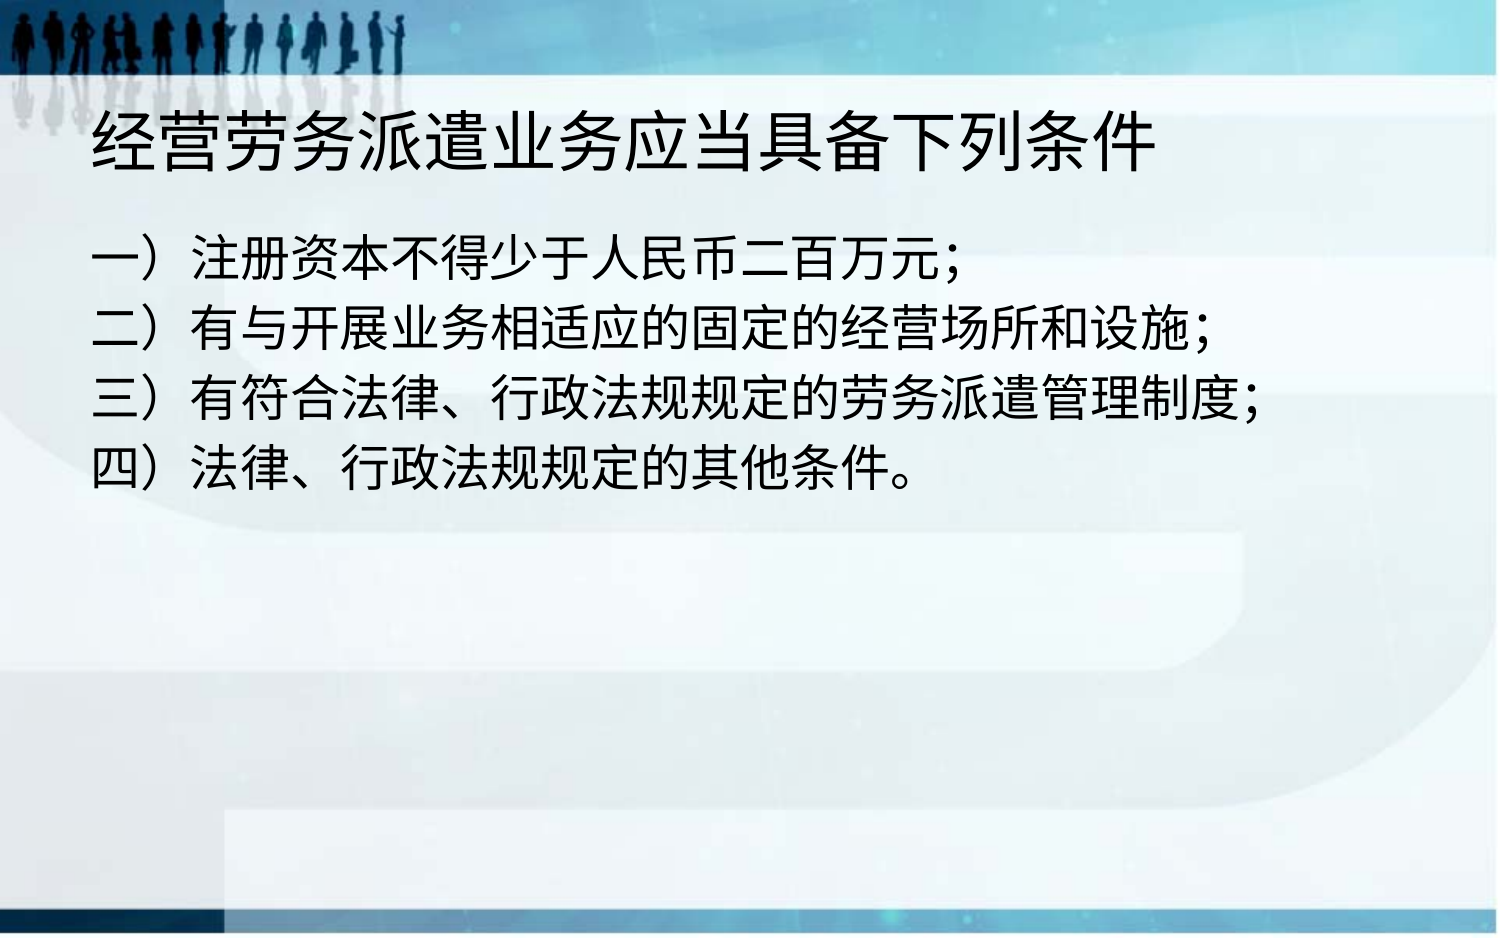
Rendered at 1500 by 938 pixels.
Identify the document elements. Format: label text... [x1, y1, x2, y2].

picture [0, 0, 1500, 938]
title 经营劳务派遣业务应当具备下列条件 [74, 70, 1426, 210]
list 一）注册资本不得少于人民币二百万元； 二）有与开展业务相适应的固定的经营场所和设施； 三）有符合法律、行政法规规定的劳务派遣管理制度； 四）法律、行政法规规定的其他条件。 [74, 218, 1426, 838]
